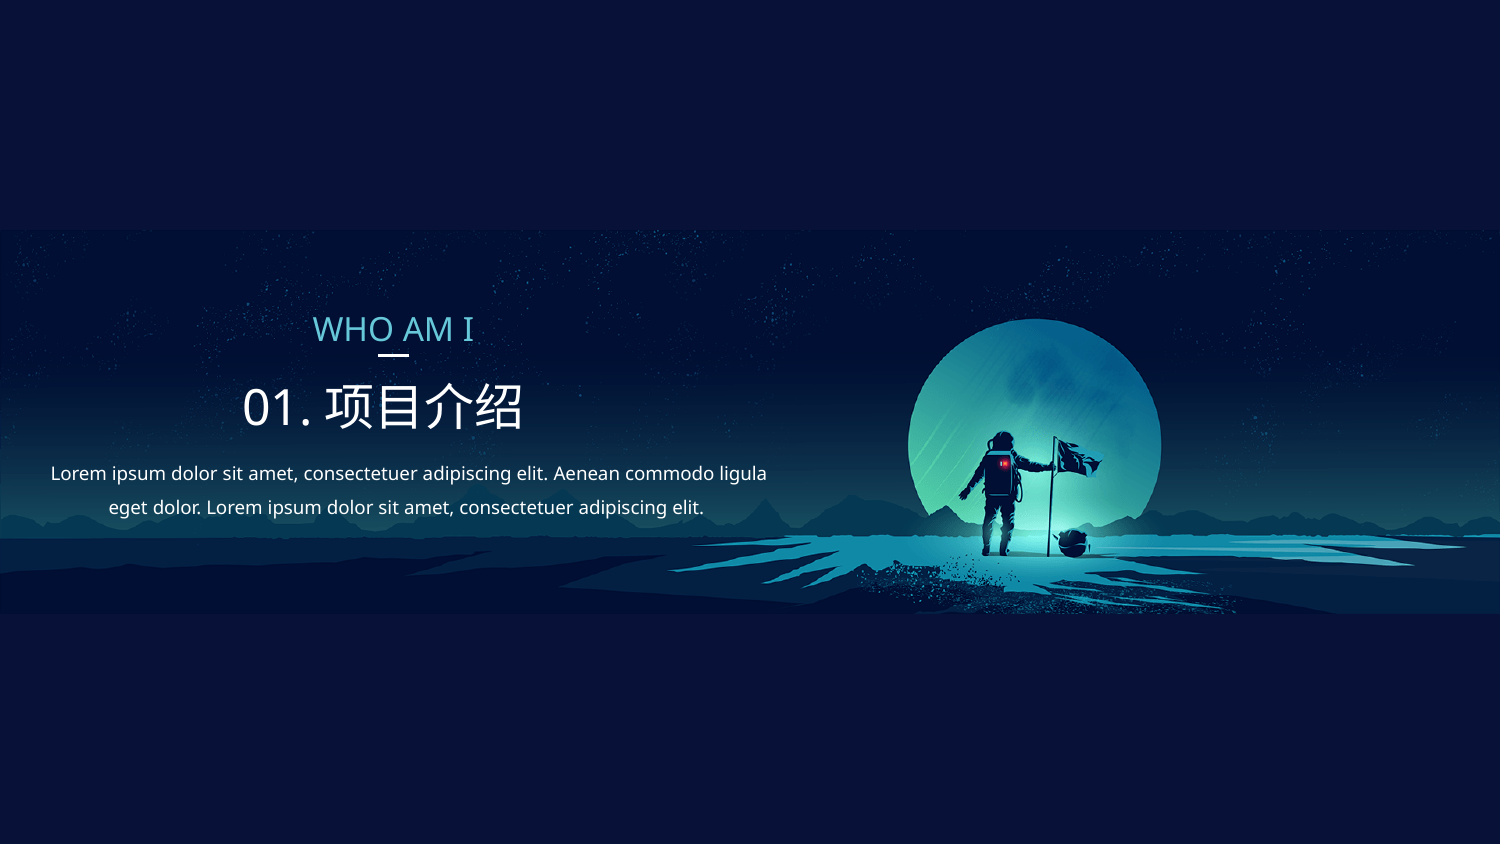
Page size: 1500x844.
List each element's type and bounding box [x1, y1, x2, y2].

picture [0, 230, 1500, 614]
